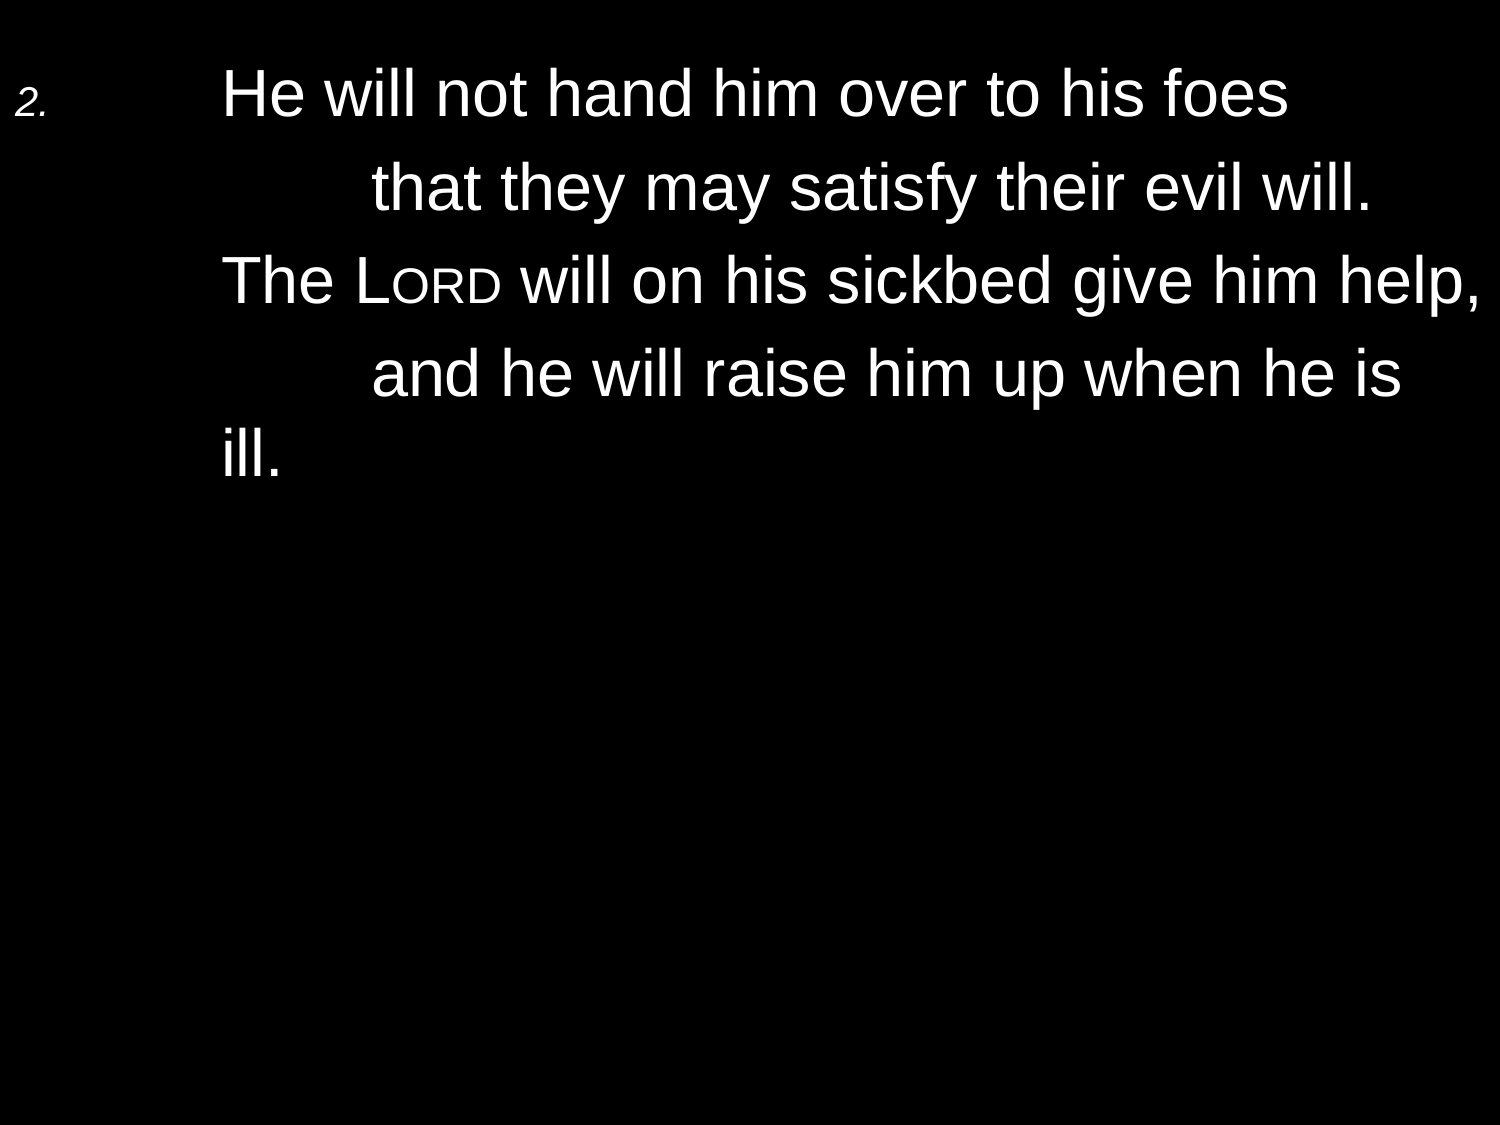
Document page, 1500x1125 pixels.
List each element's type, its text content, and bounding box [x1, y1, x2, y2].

list 2. He will not hand him over to his foes that they may satisfy their evil will. The Lord will on his sickbed give him help, and he will raise him up when he is ill. [0, 42, 1500, 1047]
